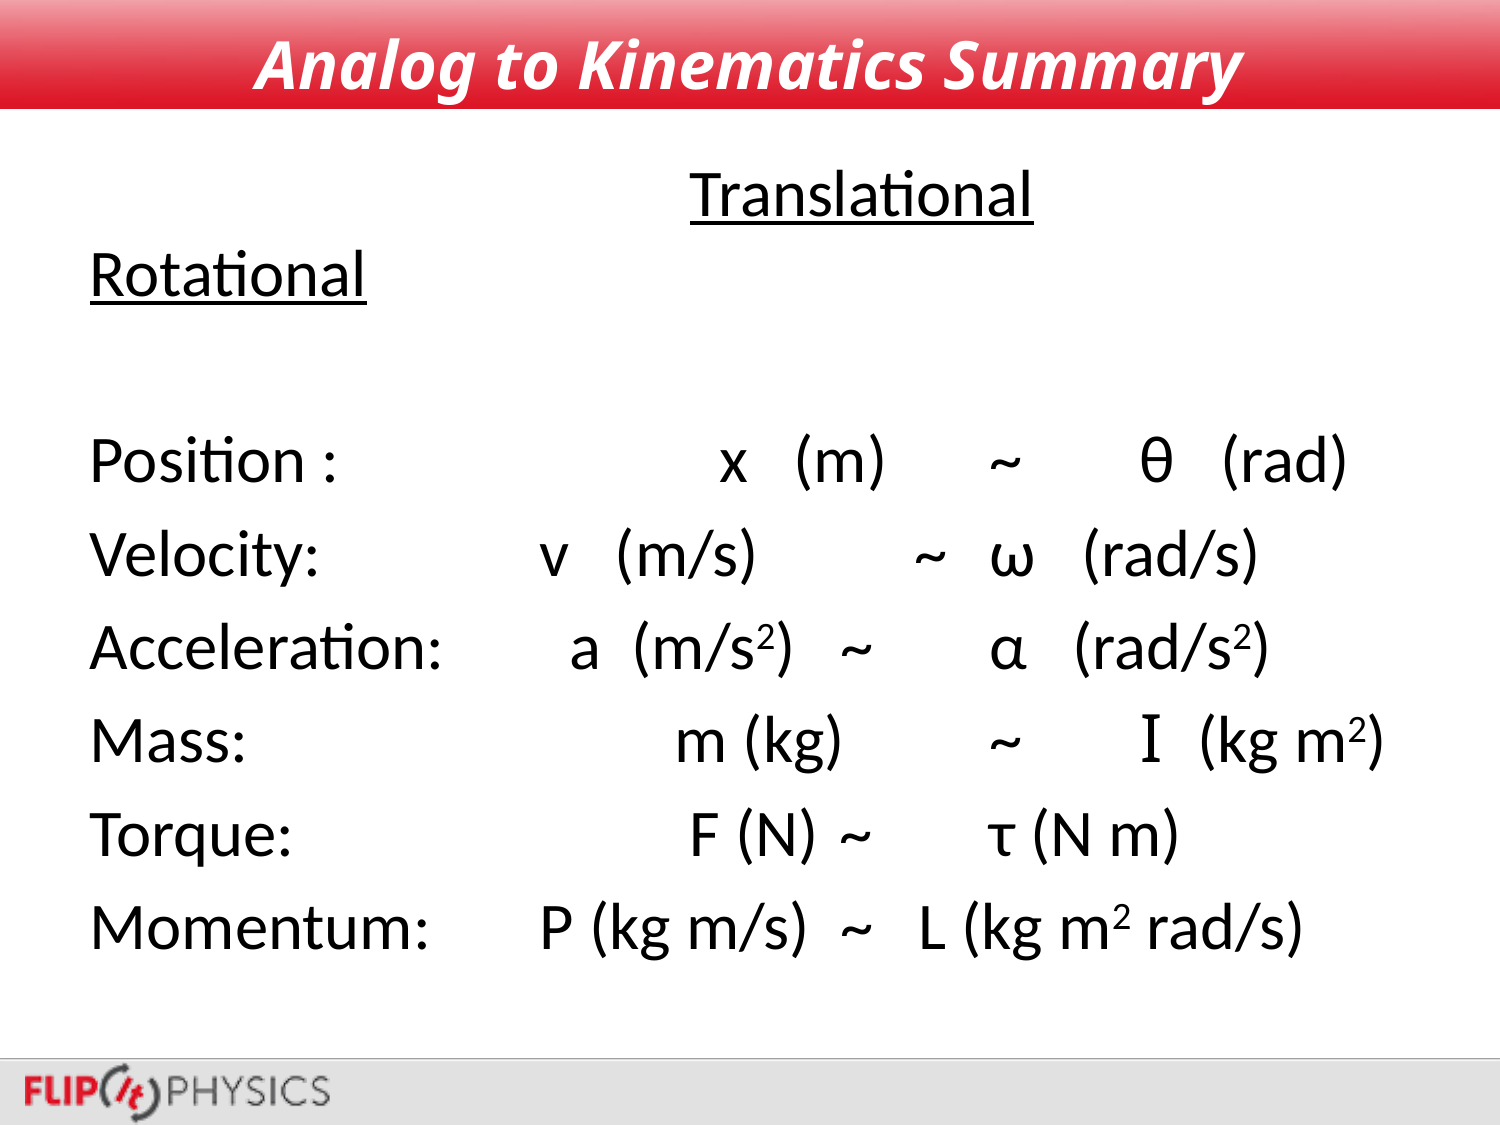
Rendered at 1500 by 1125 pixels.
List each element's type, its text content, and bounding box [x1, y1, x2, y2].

title Analog to Kinematics Summary [75, 15, 1425, 91]
picture [0, 1058, 1500, 1125]
list Translational Rotational Position : x (m) ~ θ (rad) Velocity: v (m/s) ~ ω (rad/s) Acceleration: a (m/s2) ~ α (rad/s2) Mass: m (kg) ~ I (kg m2) Torque: F (N) ~ τ (N m) Momentum: P (kg m/s) ~ L (kg m2 rad/s) [75, 142, 1425, 1020]
picture [0, 0, 1500, 109]
